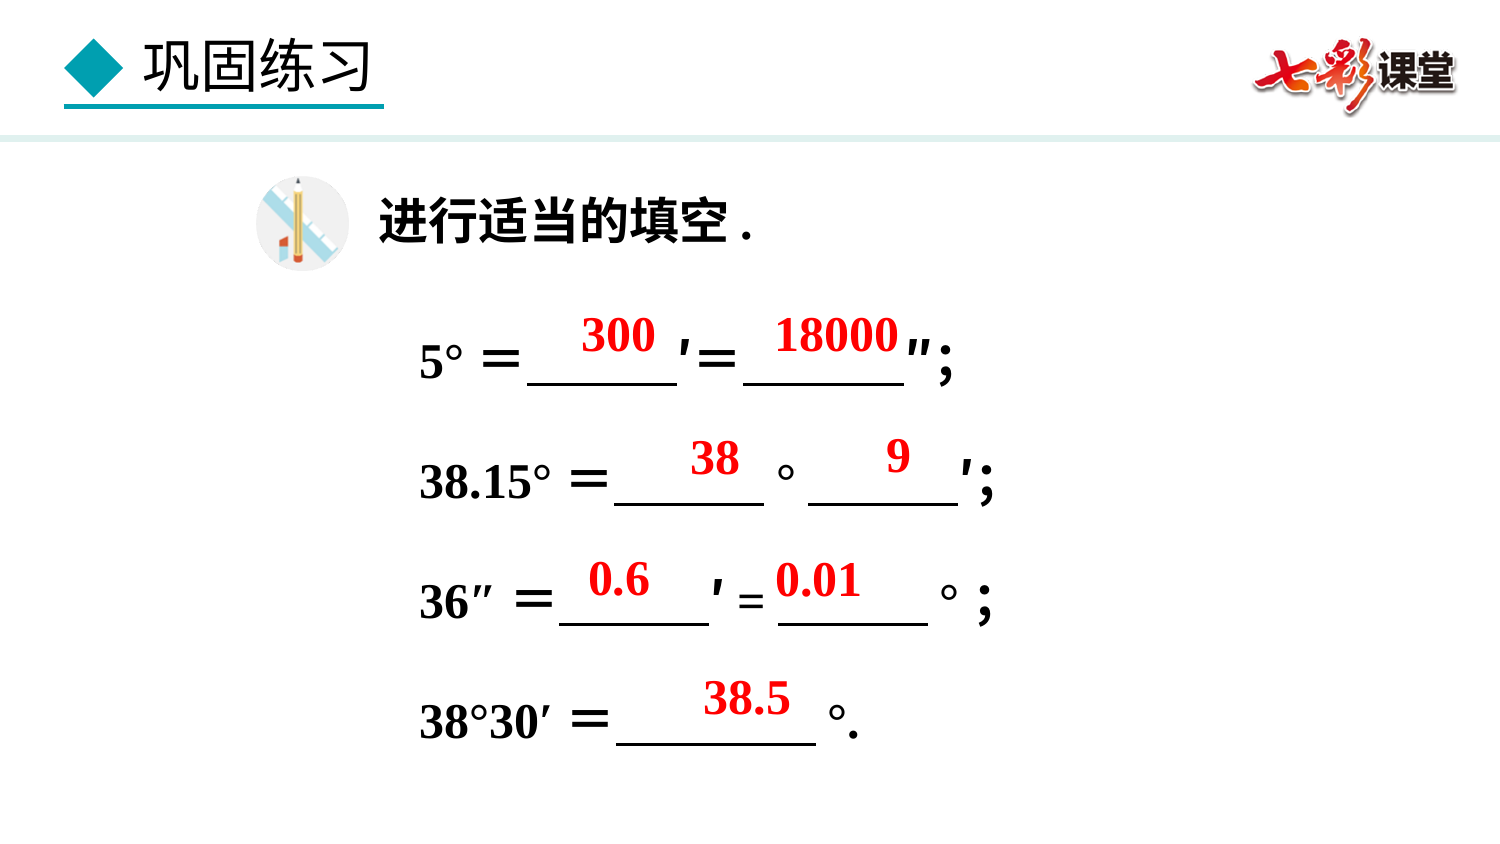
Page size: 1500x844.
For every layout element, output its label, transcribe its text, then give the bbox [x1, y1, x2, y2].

picture [1249, 32, 1461, 118]
text_box 进行适当的填空. [364, 181, 837, 257]
text_box 300 [556, 293, 681, 369]
text_box 18000 [759, 293, 915, 369]
text_box 5°＝ ′＝ ″； 38.15°＝ ° ′； 36″＝ ′= °； 38°30′＝ °. [405, 261, 1406, 757]
text_box 38 [675, 417, 756, 493]
picture [255, 176, 349, 272]
text_box 38.5 [688, 657, 806, 732]
text_box 0.01 [760, 539, 878, 615]
text_box 9 [871, 415, 939, 490]
text_box 0.6 [557, 538, 681, 613]
